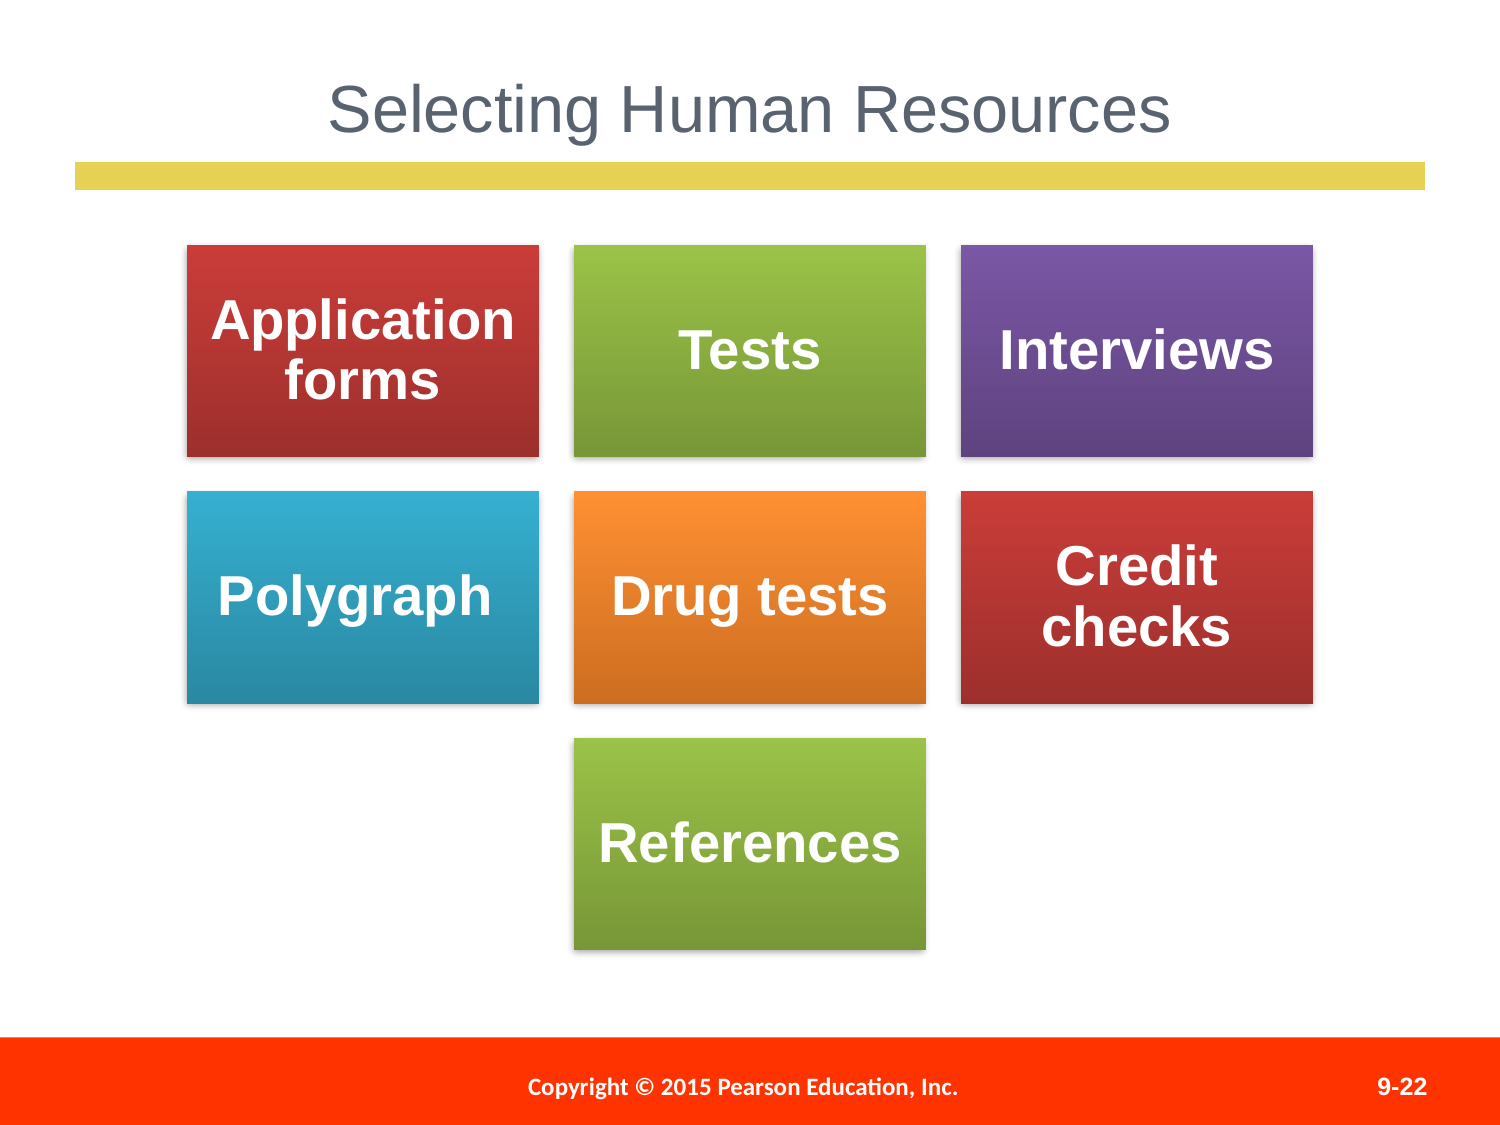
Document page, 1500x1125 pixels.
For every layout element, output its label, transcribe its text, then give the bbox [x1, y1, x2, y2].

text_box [93, 244, 1407, 951]
title Selecting Human Resources [74, 12, 1426, 201]
